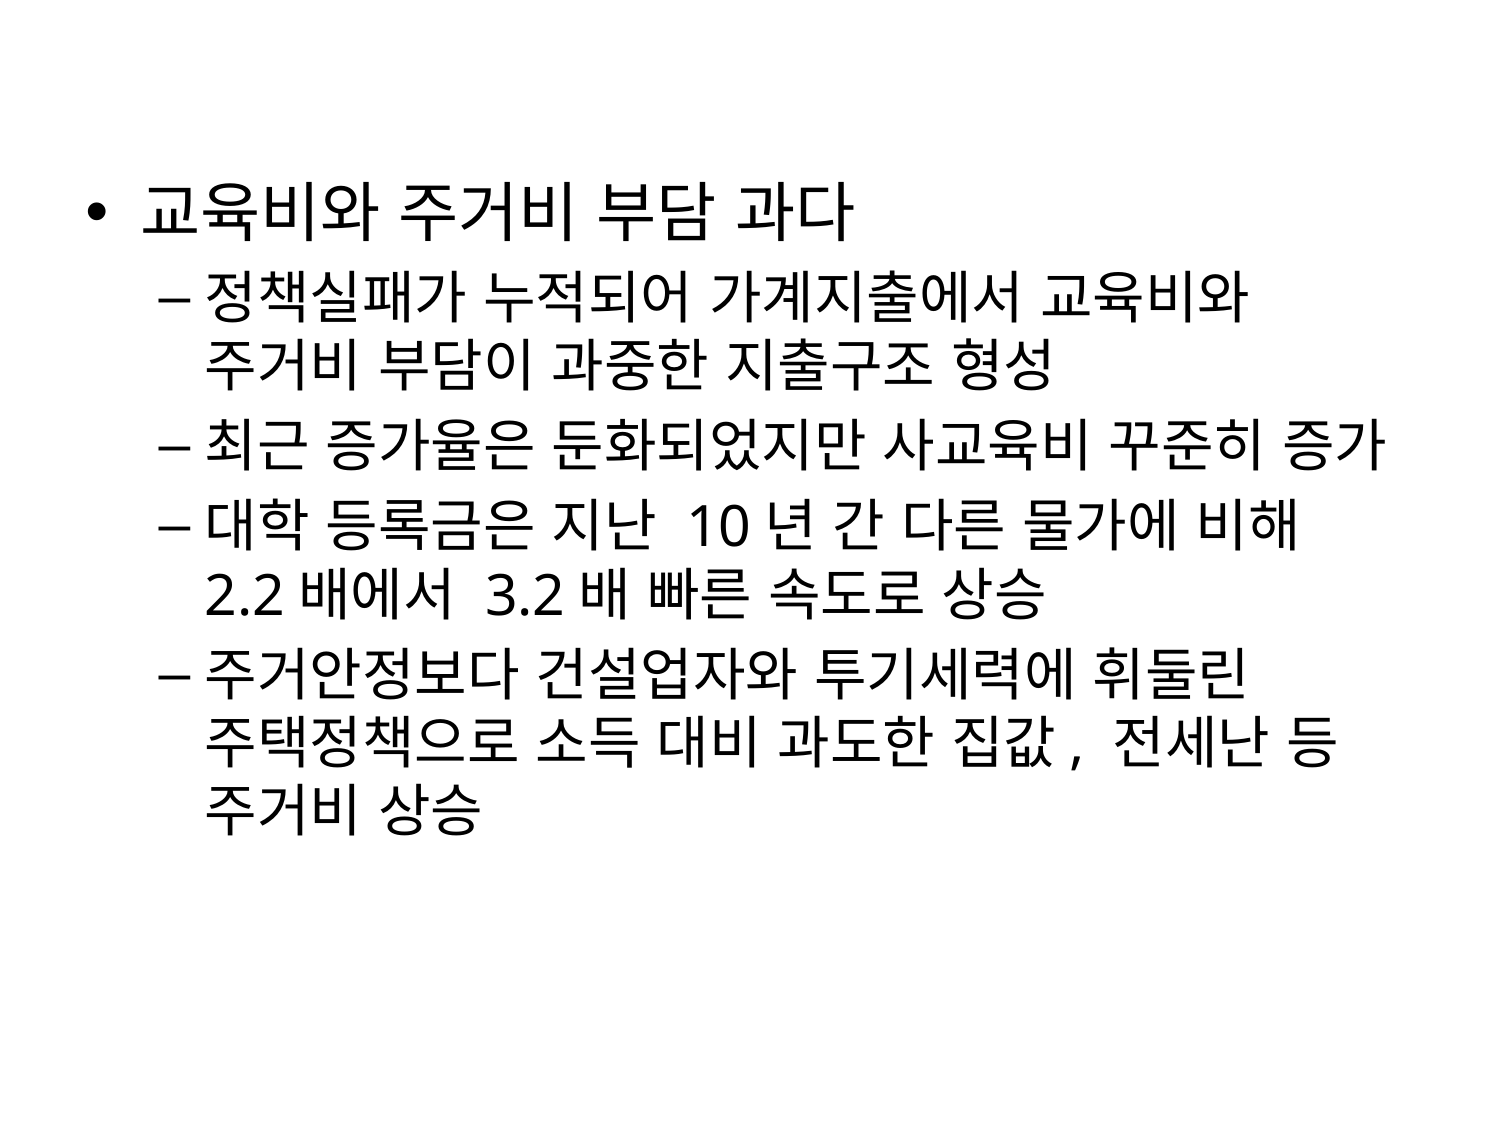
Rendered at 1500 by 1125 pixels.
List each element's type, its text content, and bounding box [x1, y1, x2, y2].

list 교육비와 주거비 부담 과다 정책실패가 누적되어 가계지출에서 교육비와 주거비 부담이 과중한 지출구조 형성 최근 증가율은 둔화되었지만 사교육비 꾸준히 증가 대학 등록금은 지난 10년 간 다른 물가에 비해 2.2배에서 3.2배 빠른 속도로 상승 주거안정보다 건설업자와 투기세력에 휘둘린 주택정책으로 소득 대비 과도한 집값, 전세난 등 주거비 상승 [70, 164, 1421, 907]
